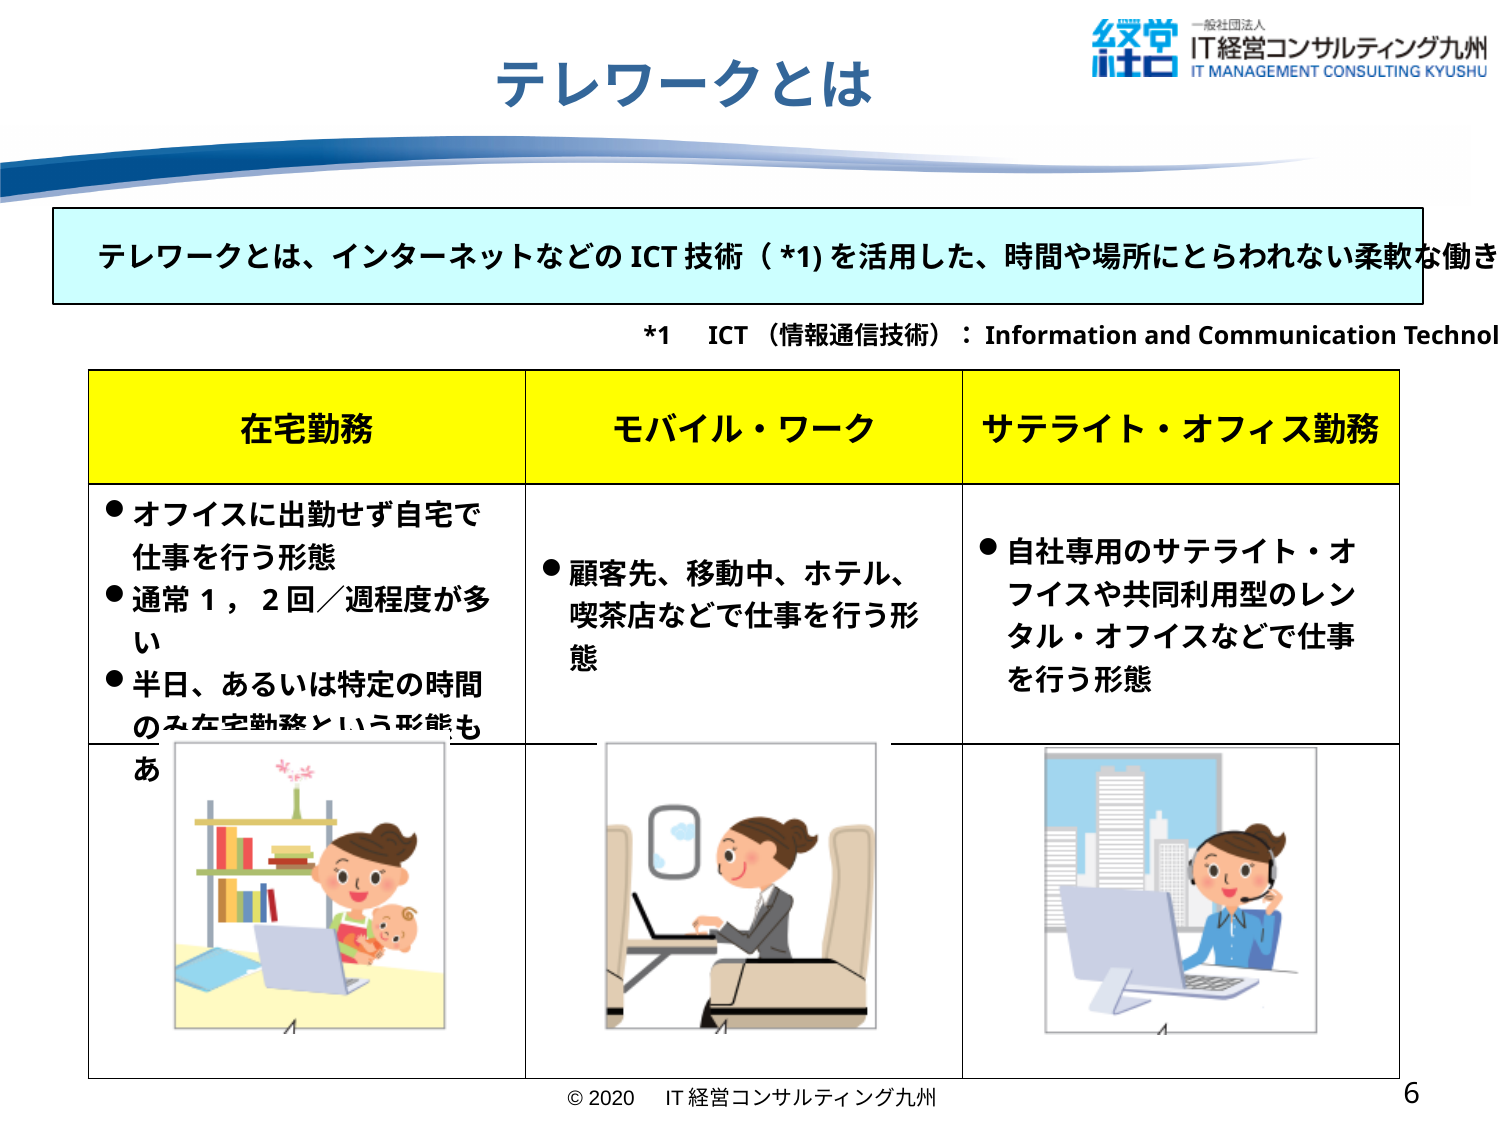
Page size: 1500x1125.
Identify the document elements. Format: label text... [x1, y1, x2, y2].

title テレワークとは [17, 42, 1350, 125]
table_cell [526, 745, 962, 1078]
text_box テレワークとは、インターネットなどのICT技術（*1)を活用した、時間や場所にとらわれない柔軟な働き方です。 [53, 208, 1424, 305]
picture [1, 126, 1470, 206]
picture [159, 730, 451, 1035]
table_header サテライト・オフィス勤務 [963, 371, 1399, 483]
table_cell 自社専用のサテライト・オフイスや共同利用型のレンタル・オフイスなどで仕事を行う形態 [963, 485, 1399, 743]
table_header モバイル・ワーク [526, 371, 962, 483]
picture [1032, 746, 1327, 1035]
table_cell [89, 745, 525, 1078]
text_box *1 ICT（情報通信技術）：Information and Communication Technology [628, 312, 1500, 357]
table_header 在宅勤務 [89, 371, 525, 483]
table_cell [963, 745, 1399, 1078]
table_cell オフイスに出勤せず自宅で仕事を行う形態 通常1，2回／週程度が多い 半日、あるいは特定の時間のみ在宅勤務という形態もある [89, 485, 525, 743]
picture [596, 739, 892, 1035]
table_cell 顧客先、移動中、ホテル、喫茶店などで仕事を行う形態 [526, 485, 962, 743]
slide_number 5 [1329, 1066, 1495, 1120]
